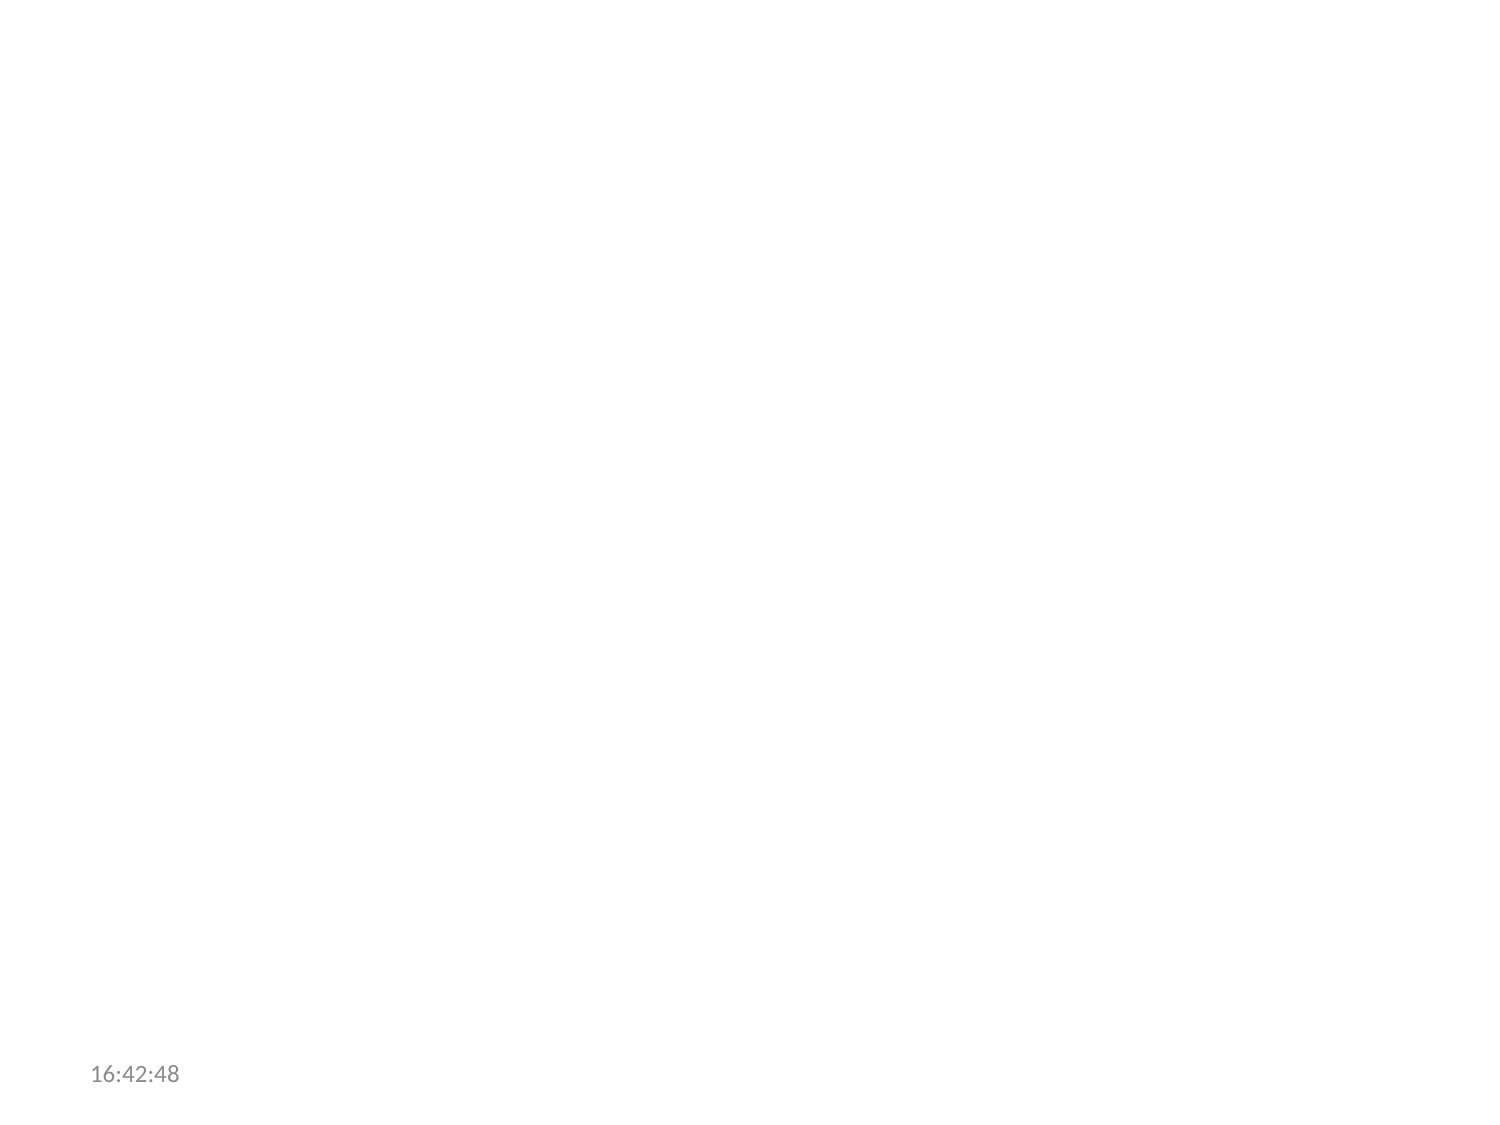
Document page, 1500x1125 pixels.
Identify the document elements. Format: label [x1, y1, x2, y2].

slide_number [75, 1042, 425, 1103]
